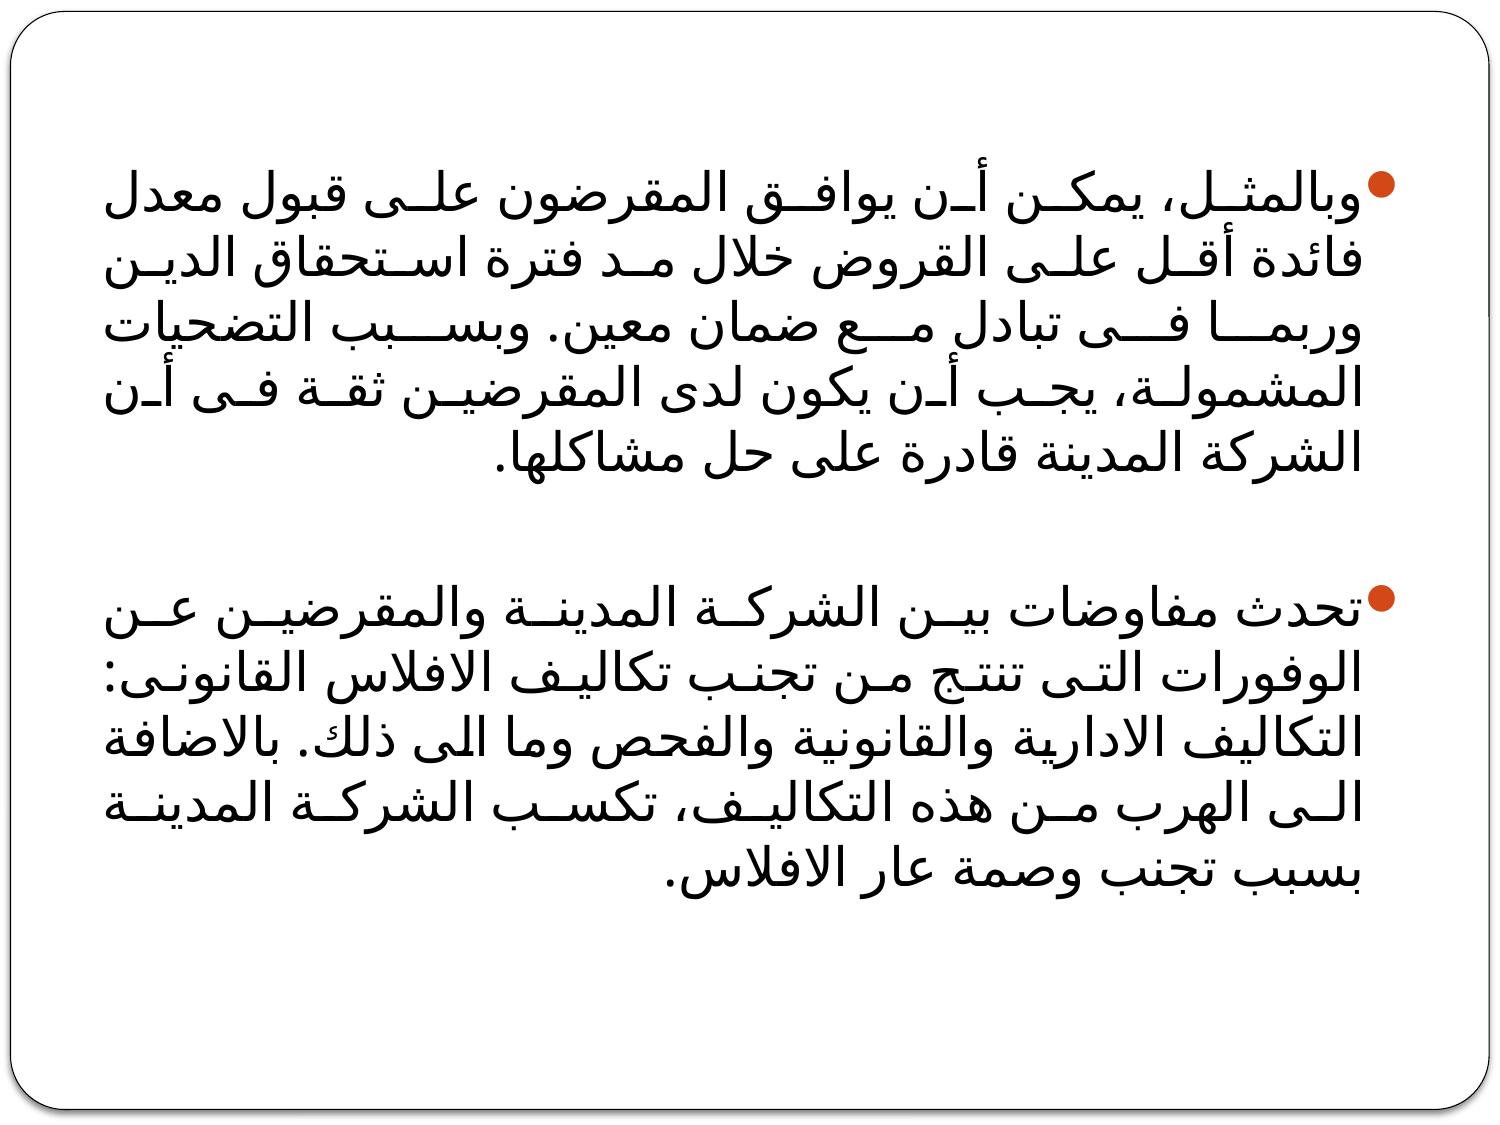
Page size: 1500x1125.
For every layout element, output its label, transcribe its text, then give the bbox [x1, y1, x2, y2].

list وبالمثل، يمكن أن يوافق المقرضون على قبول معدل فائدة أقل على القروض خلال مد فترة استحقاق الدين وربما فى تبادل مع ضمان معين. وبسبب التضحيات المشمولة، يجب أن يكون لدى المقرضين ثقة فى أن الشركة المدينة قادرة على حل مشاكلها. تحدث مفاوضات بين الشركة المدينة والمقرضين عن الوفورات التى تنتج من تجنب تكاليف الافلاس القانونى: التكاليف الادارية والقانونية والفحص وما الى ذلك. بالاضافة الى الهرب من هذه التكاليف، تكسب الشركة المدينة بسبب تجنب وصمة عار الافلاس. [87, 149, 1425, 1075]
